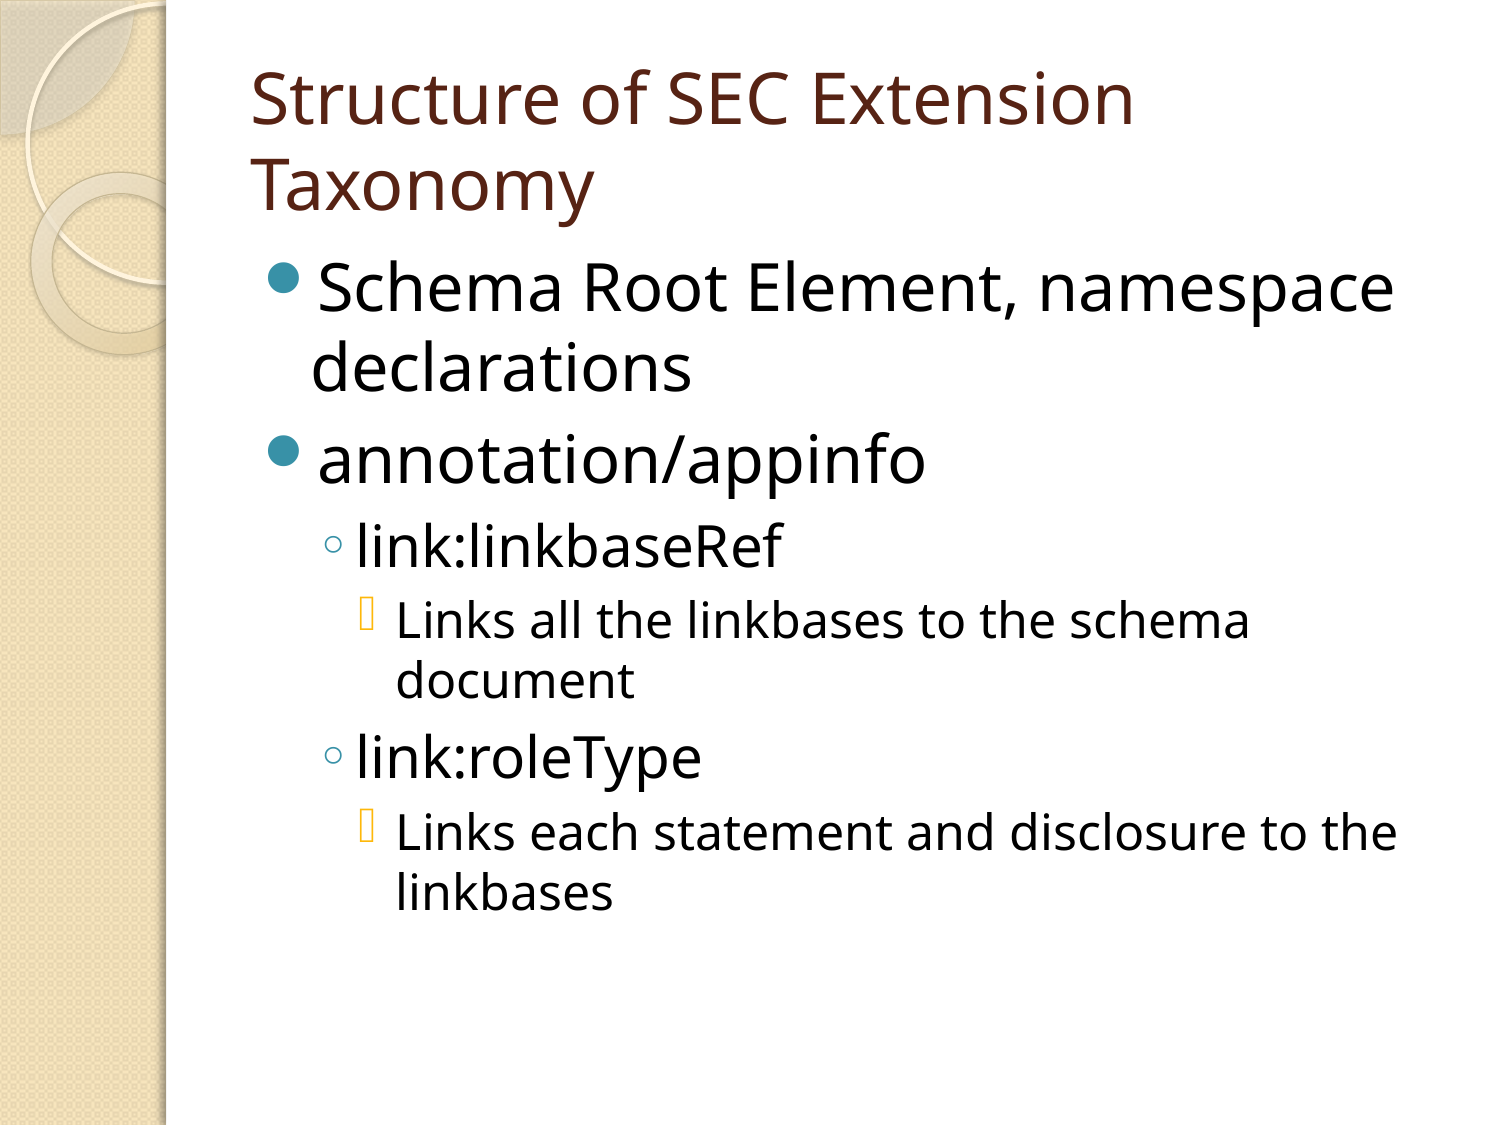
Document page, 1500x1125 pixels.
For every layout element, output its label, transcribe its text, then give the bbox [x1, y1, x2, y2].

title Structure of SEC Extension Taxonomy [235, 45, 1466, 233]
list Schema Root Element, namespace declarations annotation/appinfo link:linkbaseRef Links all the linkbases to the schema document link:roleType Links each statement and disclosure to the linkbases [235, 237, 1466, 1025]
